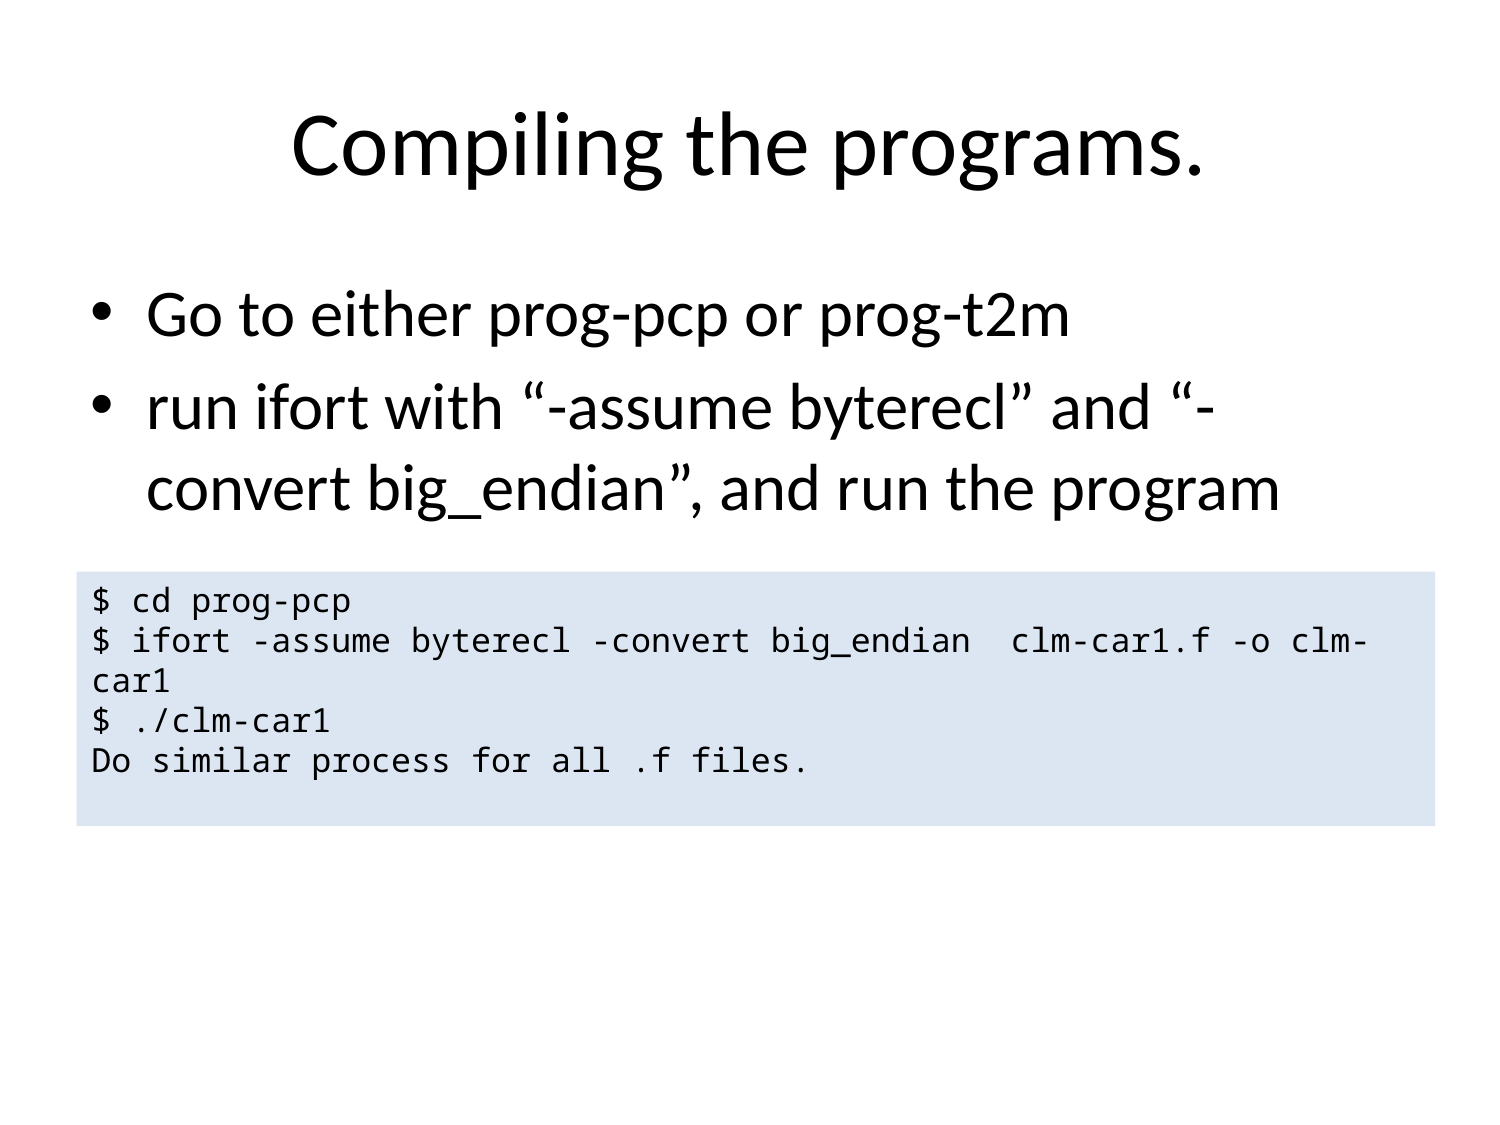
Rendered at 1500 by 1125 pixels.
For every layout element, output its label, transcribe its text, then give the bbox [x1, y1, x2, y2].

text_box $ cd prog-pcp $ ifort -assume byterecl -convert big_endian clm-car1.f -o clm-car1 $ ./clm-car1 Do similar process for all .f files. [76, 571, 1436, 826]
list Go to either prog-pcp or prog-t2m run ifort with “-assume byterecl” and “-convert big_endian”, and run the program [75, 262, 1425, 1005]
title Compiling the programs. [75, 45, 1425, 233]
